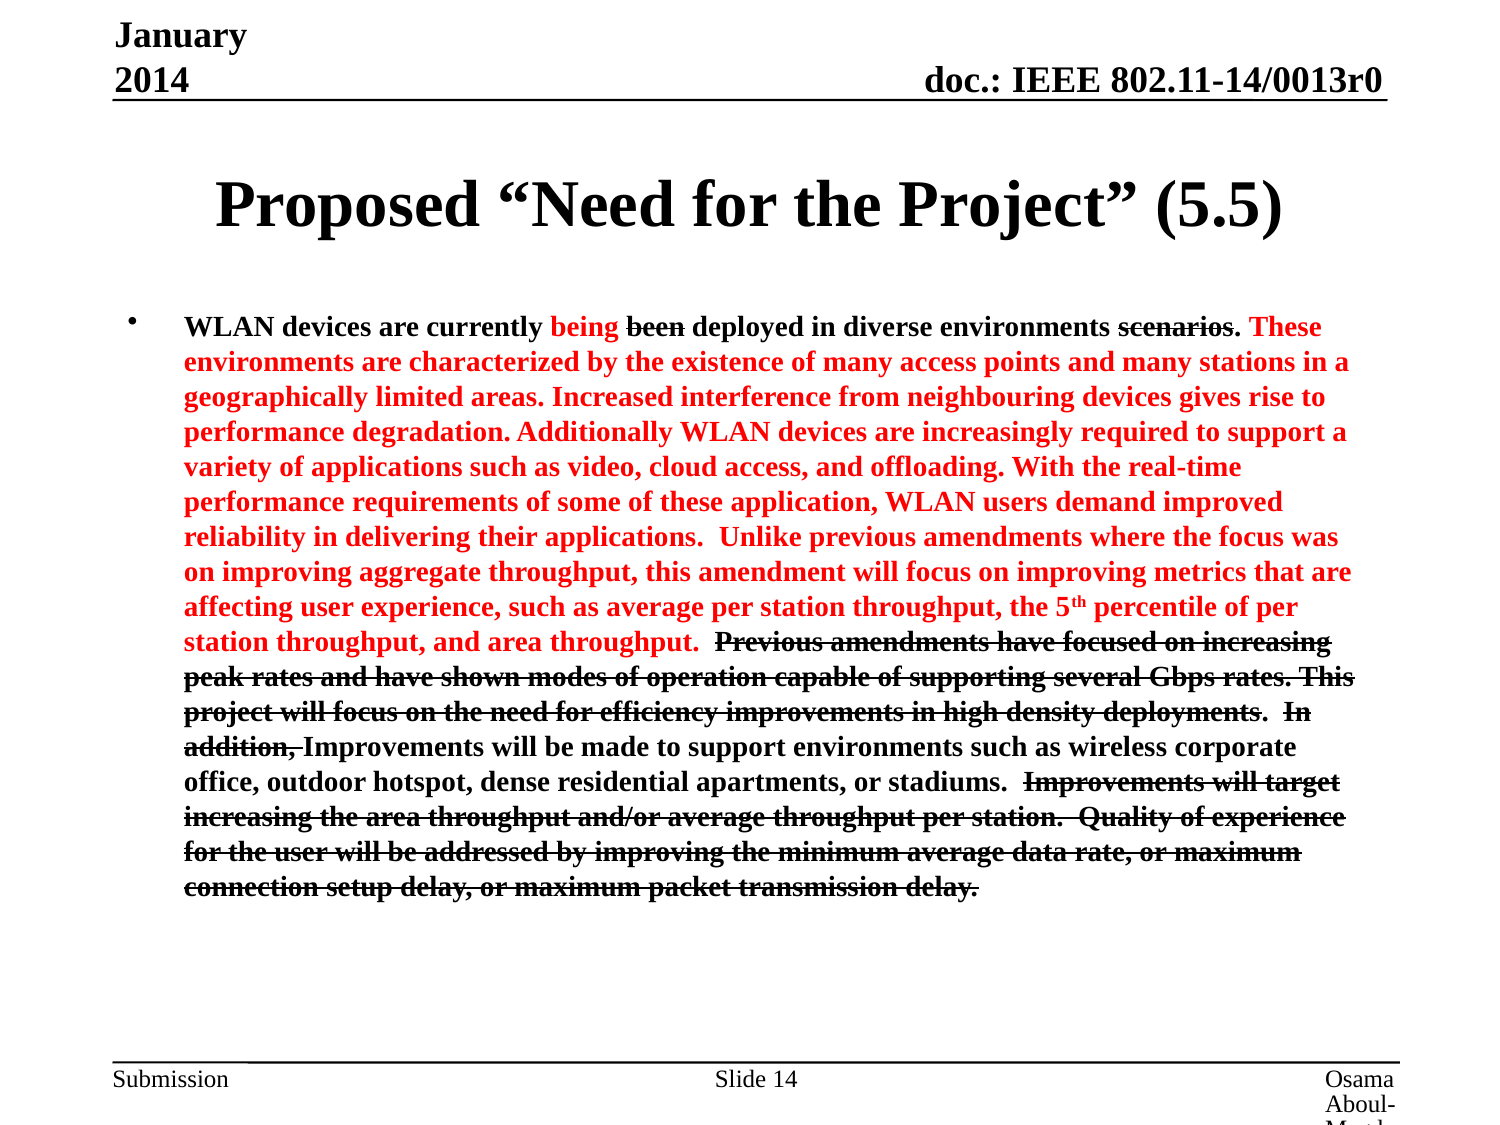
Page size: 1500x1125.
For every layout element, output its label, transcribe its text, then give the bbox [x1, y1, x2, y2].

list WLAN devices are currently being been deployed in diverse environments scenarios. These environments are characterized by the existence of many access points and many stations in a geographically limited areas. Increased interference from neighbouring devices gives rise to performance degradation. Additionally WLAN devices are increasingly required to support a variety of applications such as video, cloud access, and offloading. With the real-time performance requirements of some of these application, WLAN users demand improved reliability in delivering their applications. Unlike previous amendments where the focus was on improving aggregate throughput, this amendment will focus on improving metrics that are affecting user experience, such as average per station throughput, the 5th percentile of per station throughput, and area throughput. Previous amendments have focused on increasing peak rates and have shown modes of operation capable of supporting several Gbps rates. This project will focus on the need for efficiency improvements in high density deployments. In addition, Improvements will be made to support environments such as wireless corporate office, outdoor hotspot, dense residential apartments, or stadiums. Improvements will target increasing the area throughput and/or average throughput per station. Quality of experience for the user will be addressed by improving the minimum average data rate, or maximum connection setup delay, or maximum packet transmission delay. [112, 299, 1388, 976]
slide_number Slide 14 [712, 1061, 800, 1093]
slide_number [114, 54, 290, 101]
title Proposed “Need for the Project” (5.5) [112, 112, 1388, 288]
footer Osama Aboul-Magd, Huawei Technologies [1324, 1061, 1402, 1093]
